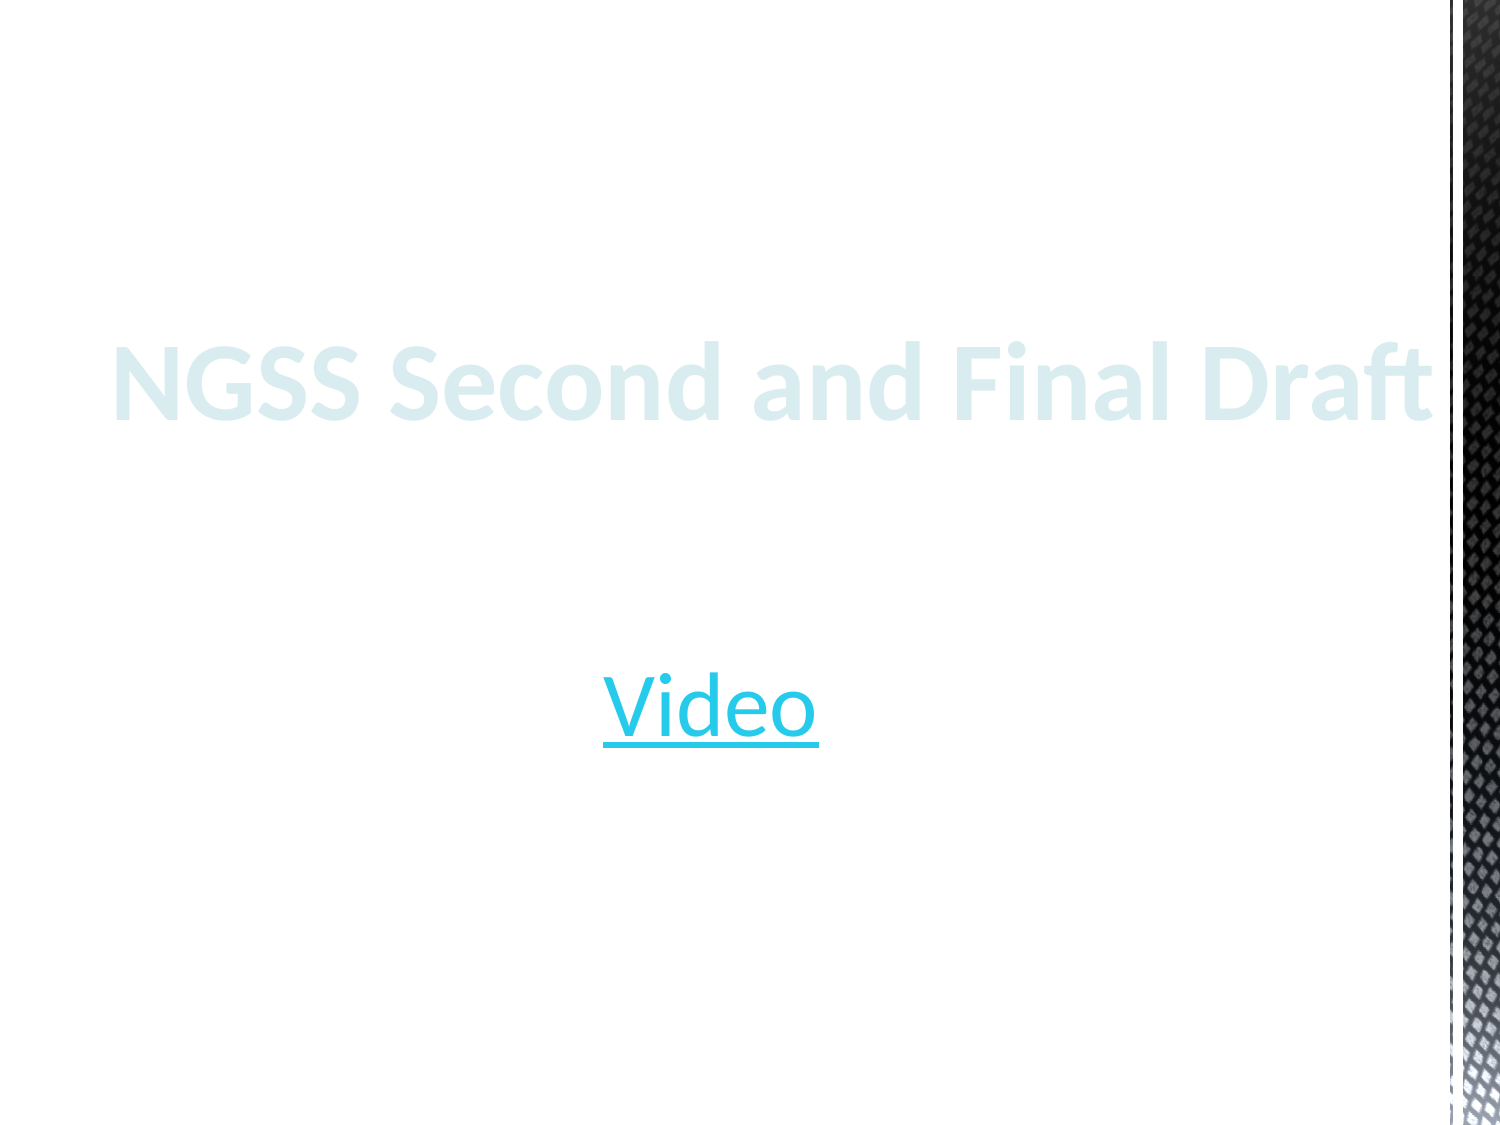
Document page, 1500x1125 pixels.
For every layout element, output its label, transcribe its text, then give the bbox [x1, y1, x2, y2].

picture [1447, 0, 1500, 1125]
text_box Video [461, 637, 962, 763]
text_box NGSS Second and Final Draft [95, 299, 1452, 450]
